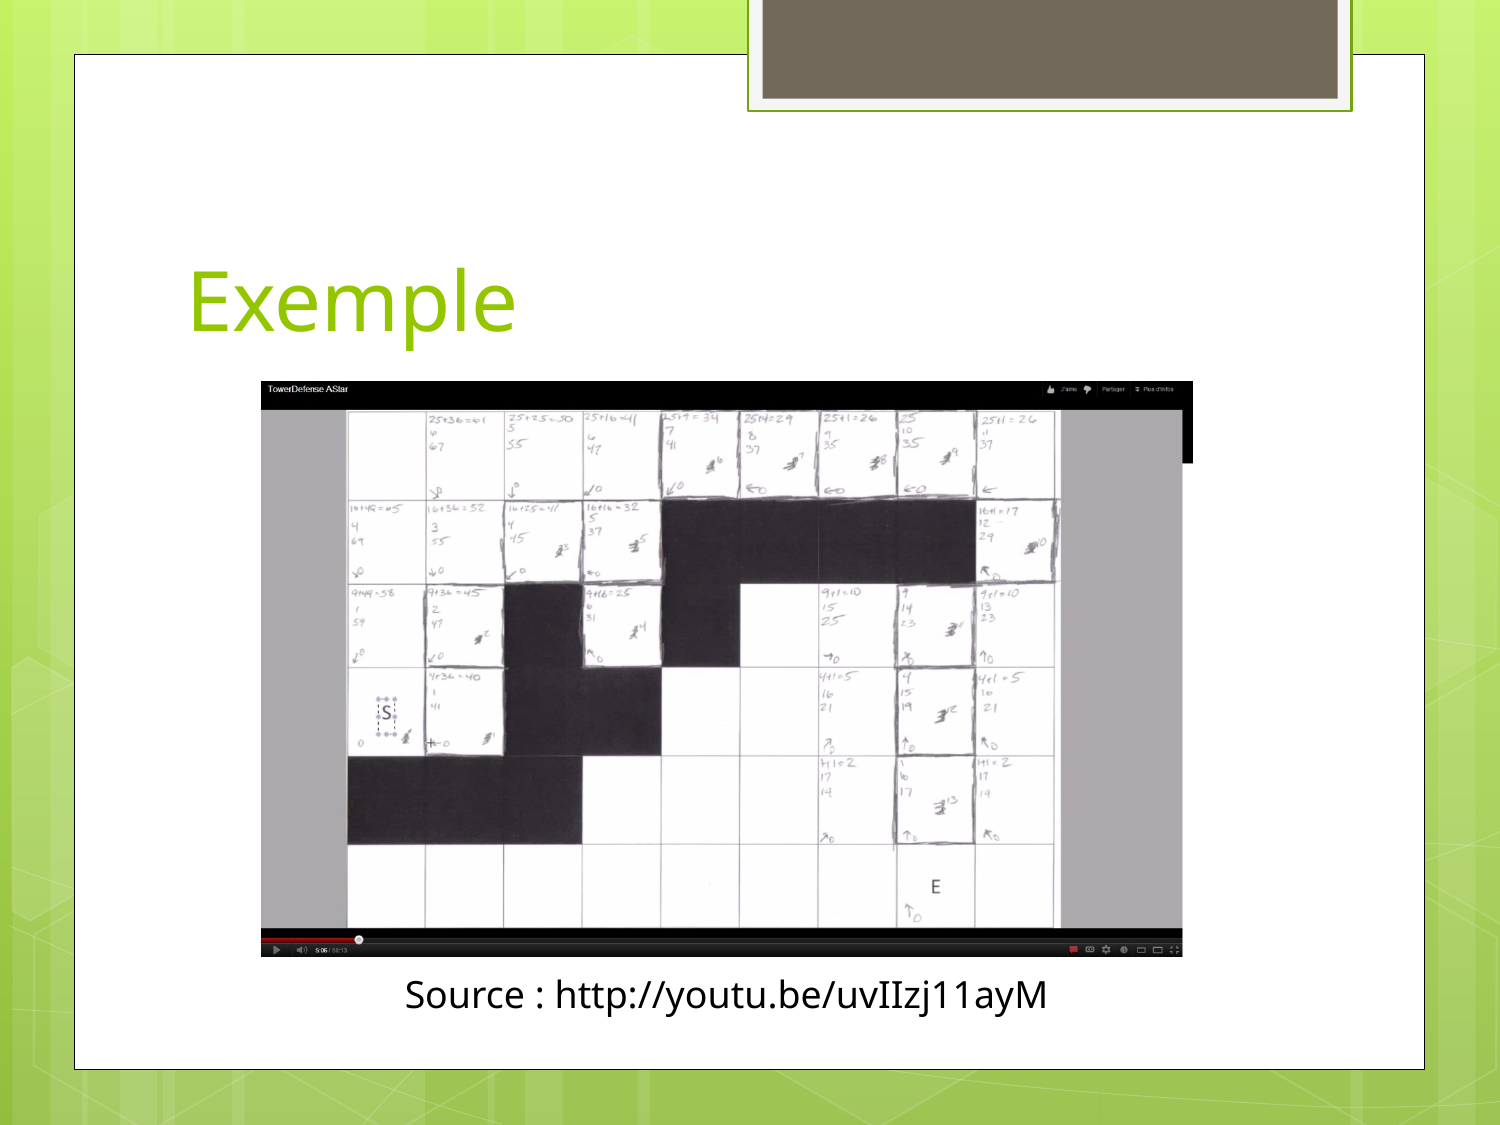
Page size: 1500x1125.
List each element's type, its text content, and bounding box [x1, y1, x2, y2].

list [260, 380, 1194, 957]
text_box Source : http://youtu.be/uvIIzj11ayM [390, 966, 1064, 1024]
title Exemple [171, 168, 1324, 357]
